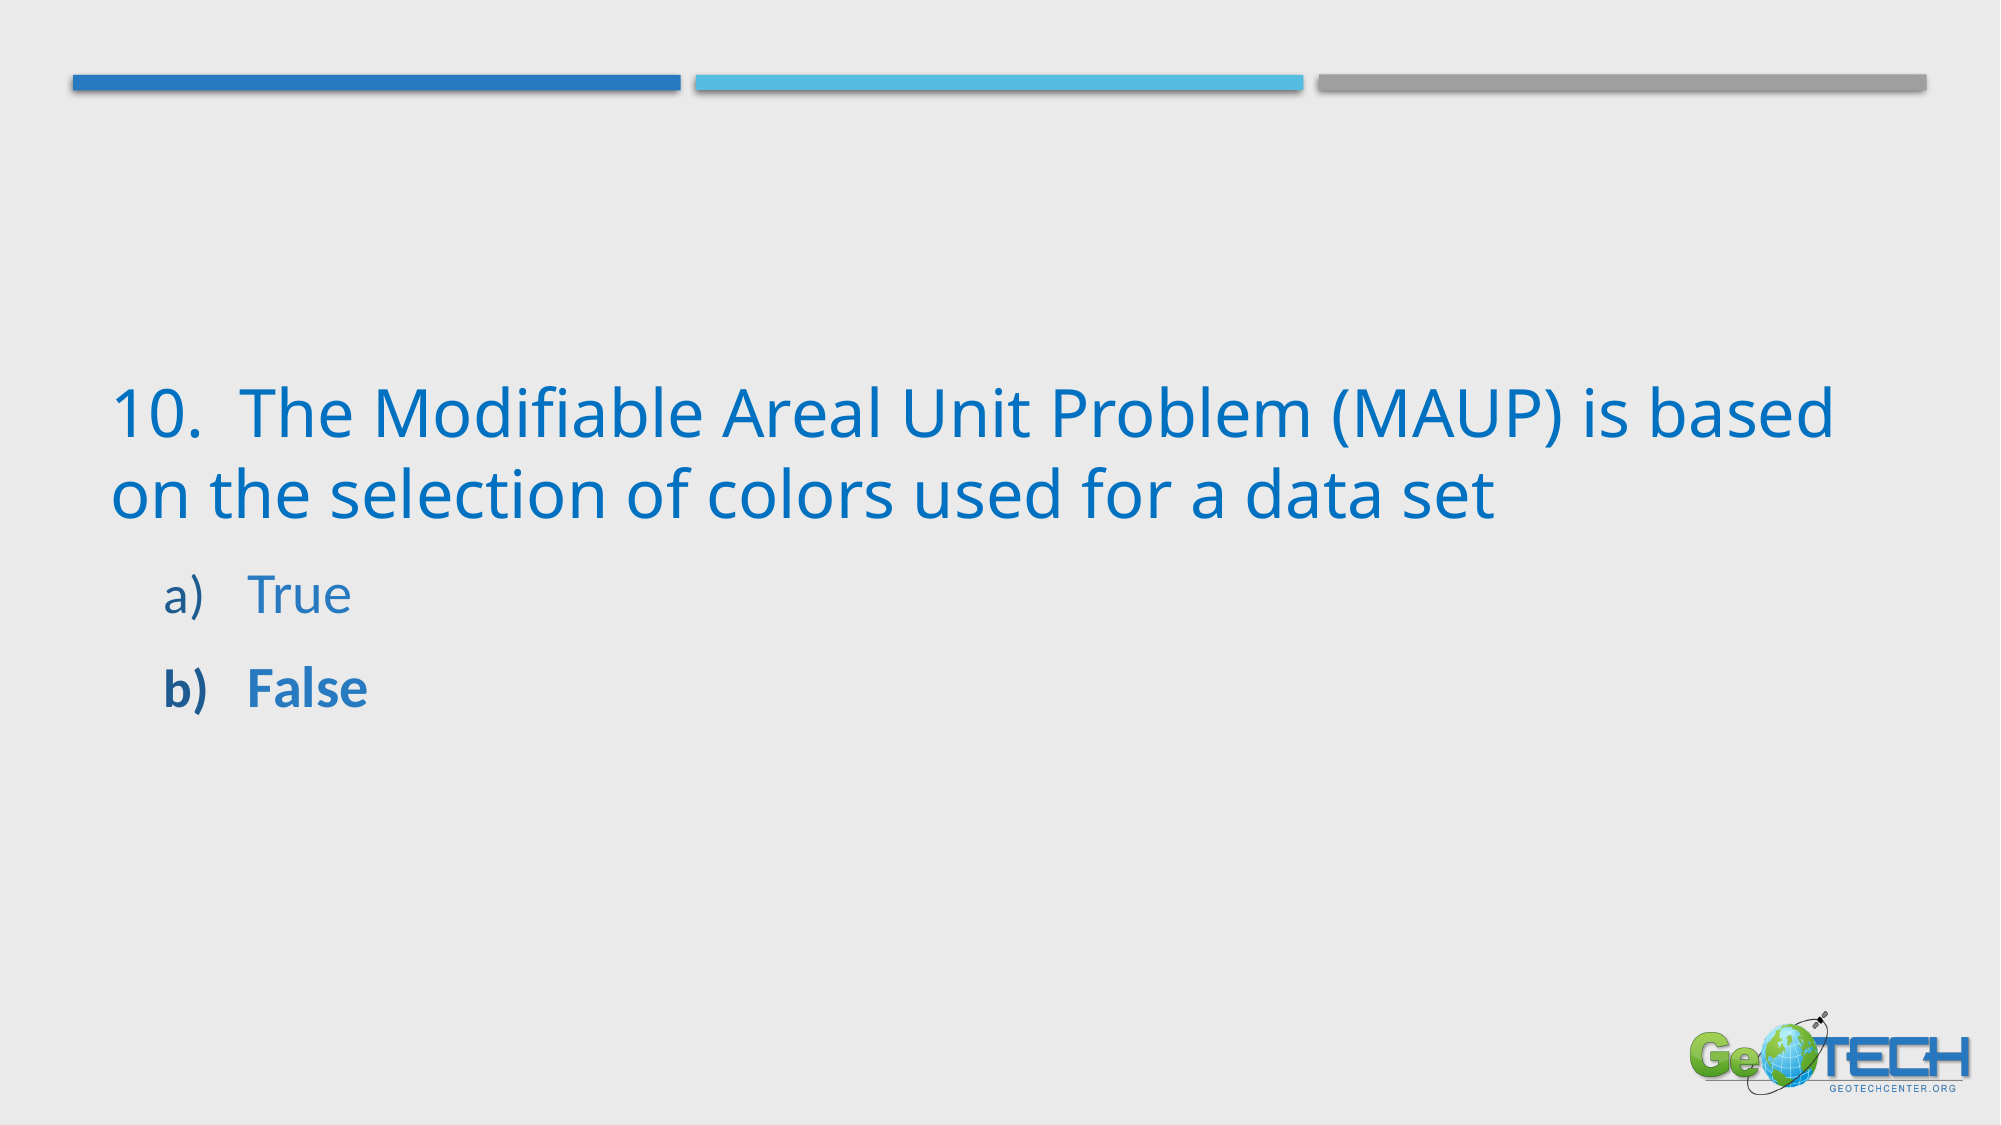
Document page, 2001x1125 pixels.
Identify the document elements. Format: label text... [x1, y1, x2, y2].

picture [1688, 1011, 1973, 1095]
list 10. The Modifiable Areal Unit Problem (MAUP) is based on the selection of colors used for a data set True False [95, 299, 1905, 904]
